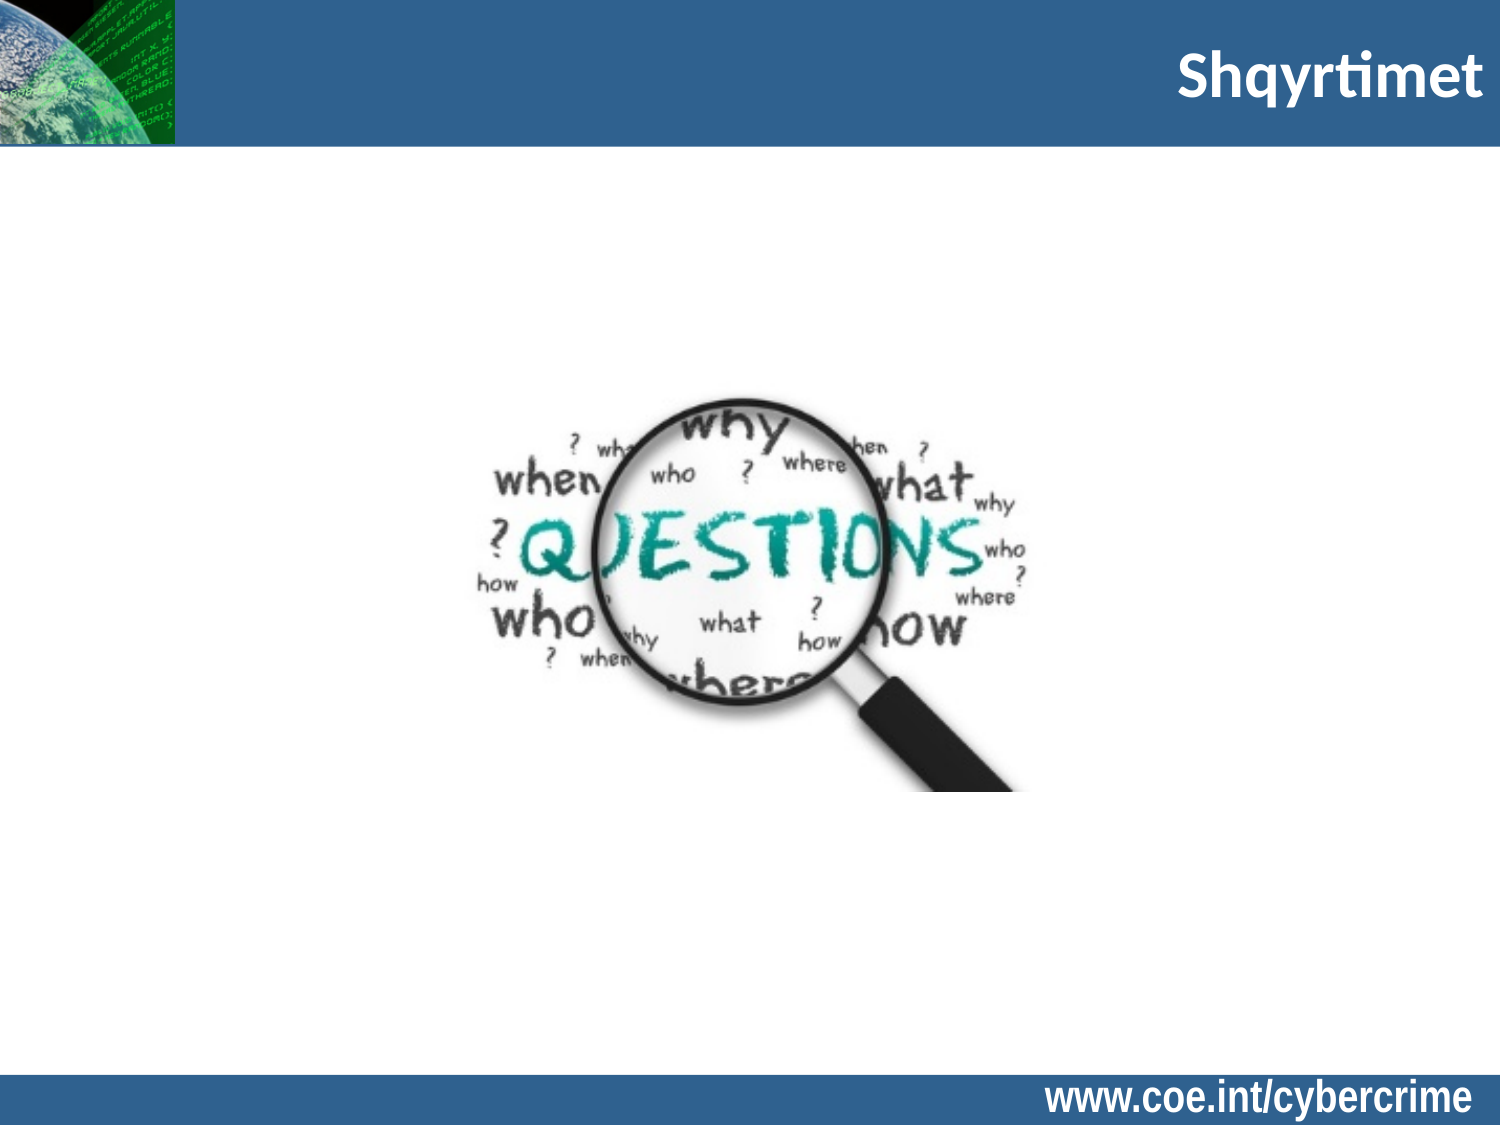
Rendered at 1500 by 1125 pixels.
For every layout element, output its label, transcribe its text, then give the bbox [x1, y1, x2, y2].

picture [443, 332, 1057, 793]
text_box [0, 1073, 1030, 1125]
picture [0, 0, 175, 144]
text_box www.coe.int/cybercrime [1030, 1059, 1500, 1125]
text_box Shqyrtimet [177, 0, 1500, 149]
